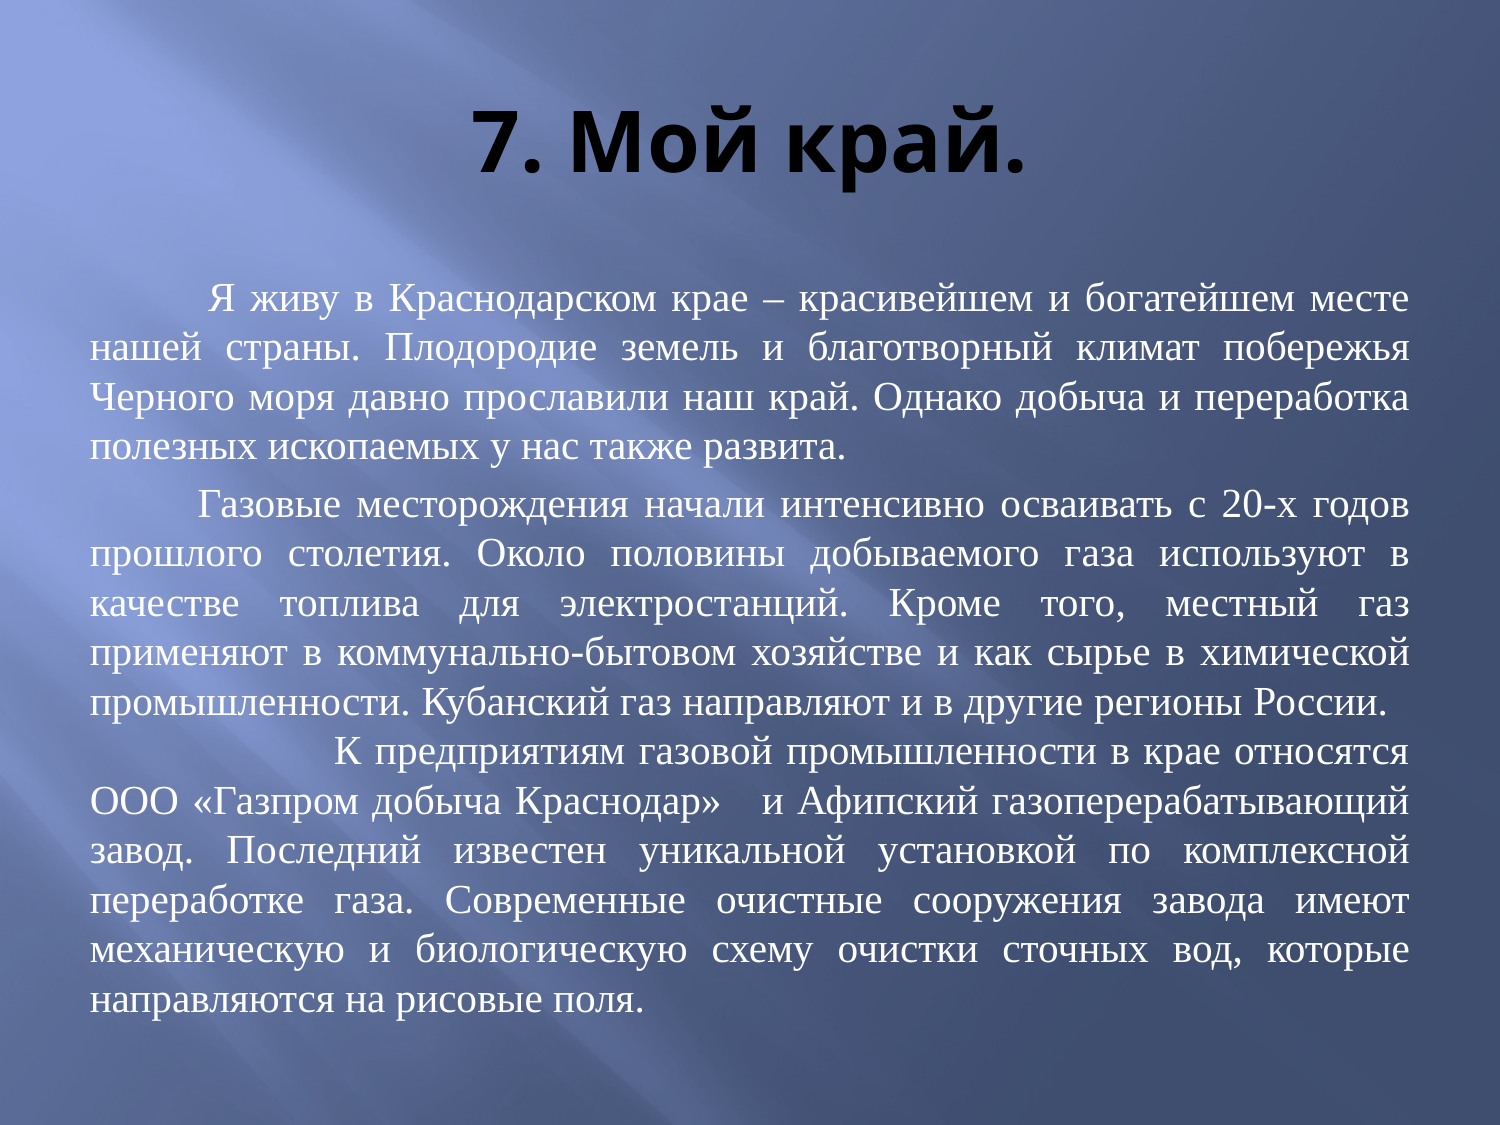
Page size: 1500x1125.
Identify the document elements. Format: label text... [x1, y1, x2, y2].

title 7. Мой край. [75, 45, 1425, 233]
list Я живу в Краснодарском крае – красивейшем и богатейшем месте нашей страны. Плодородие земель и благотворный климат побережья Черного моря давно прославили наш край. Однако добыча и переработка полезных ископаемых у нас также развита. Газовые месторождения начали интенсивно осваивать с 20-х годов прошлого столетия. Около половины добываемого газа используют в качестве топлива для электростанций. Кроме того, местный газ применяют в коммунально-бытовом хозяйстве и как сырье в химической промышленности. Кубанский газ направляют и в другие регионы России. К предприятиям газовой промышленности в крае относятся ООО «Газпром добыча Краснодар» и Афипский газоперерабатывающий завод. Последний известен уникальной установкой по комплексной переработке газа. Современные очистные сооружения завода имеют механическую и биологическую схему очистки сточных вод, которые направляются на рисовые поля. [75, 262, 1425, 1035]
